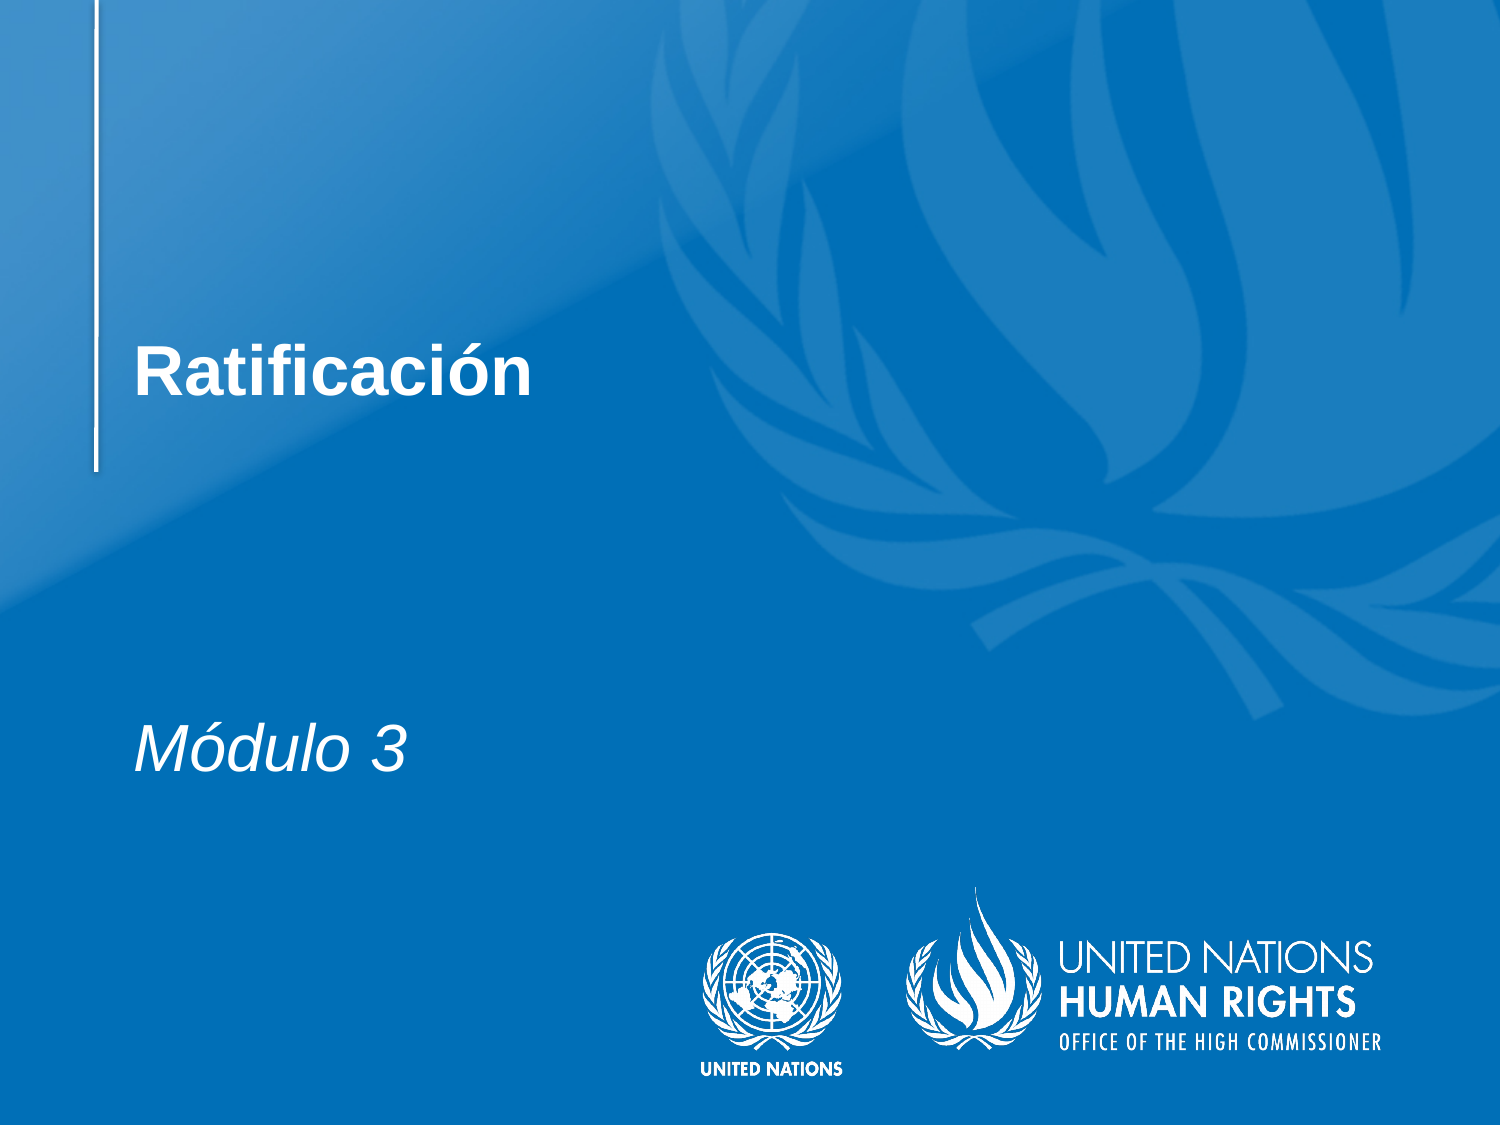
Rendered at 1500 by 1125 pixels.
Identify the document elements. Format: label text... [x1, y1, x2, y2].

picture [0, 0, 1500, 1125]
subtitle Módulo 3 [118, 696, 1200, 858]
title Ratificación [118, 316, 1325, 506]
